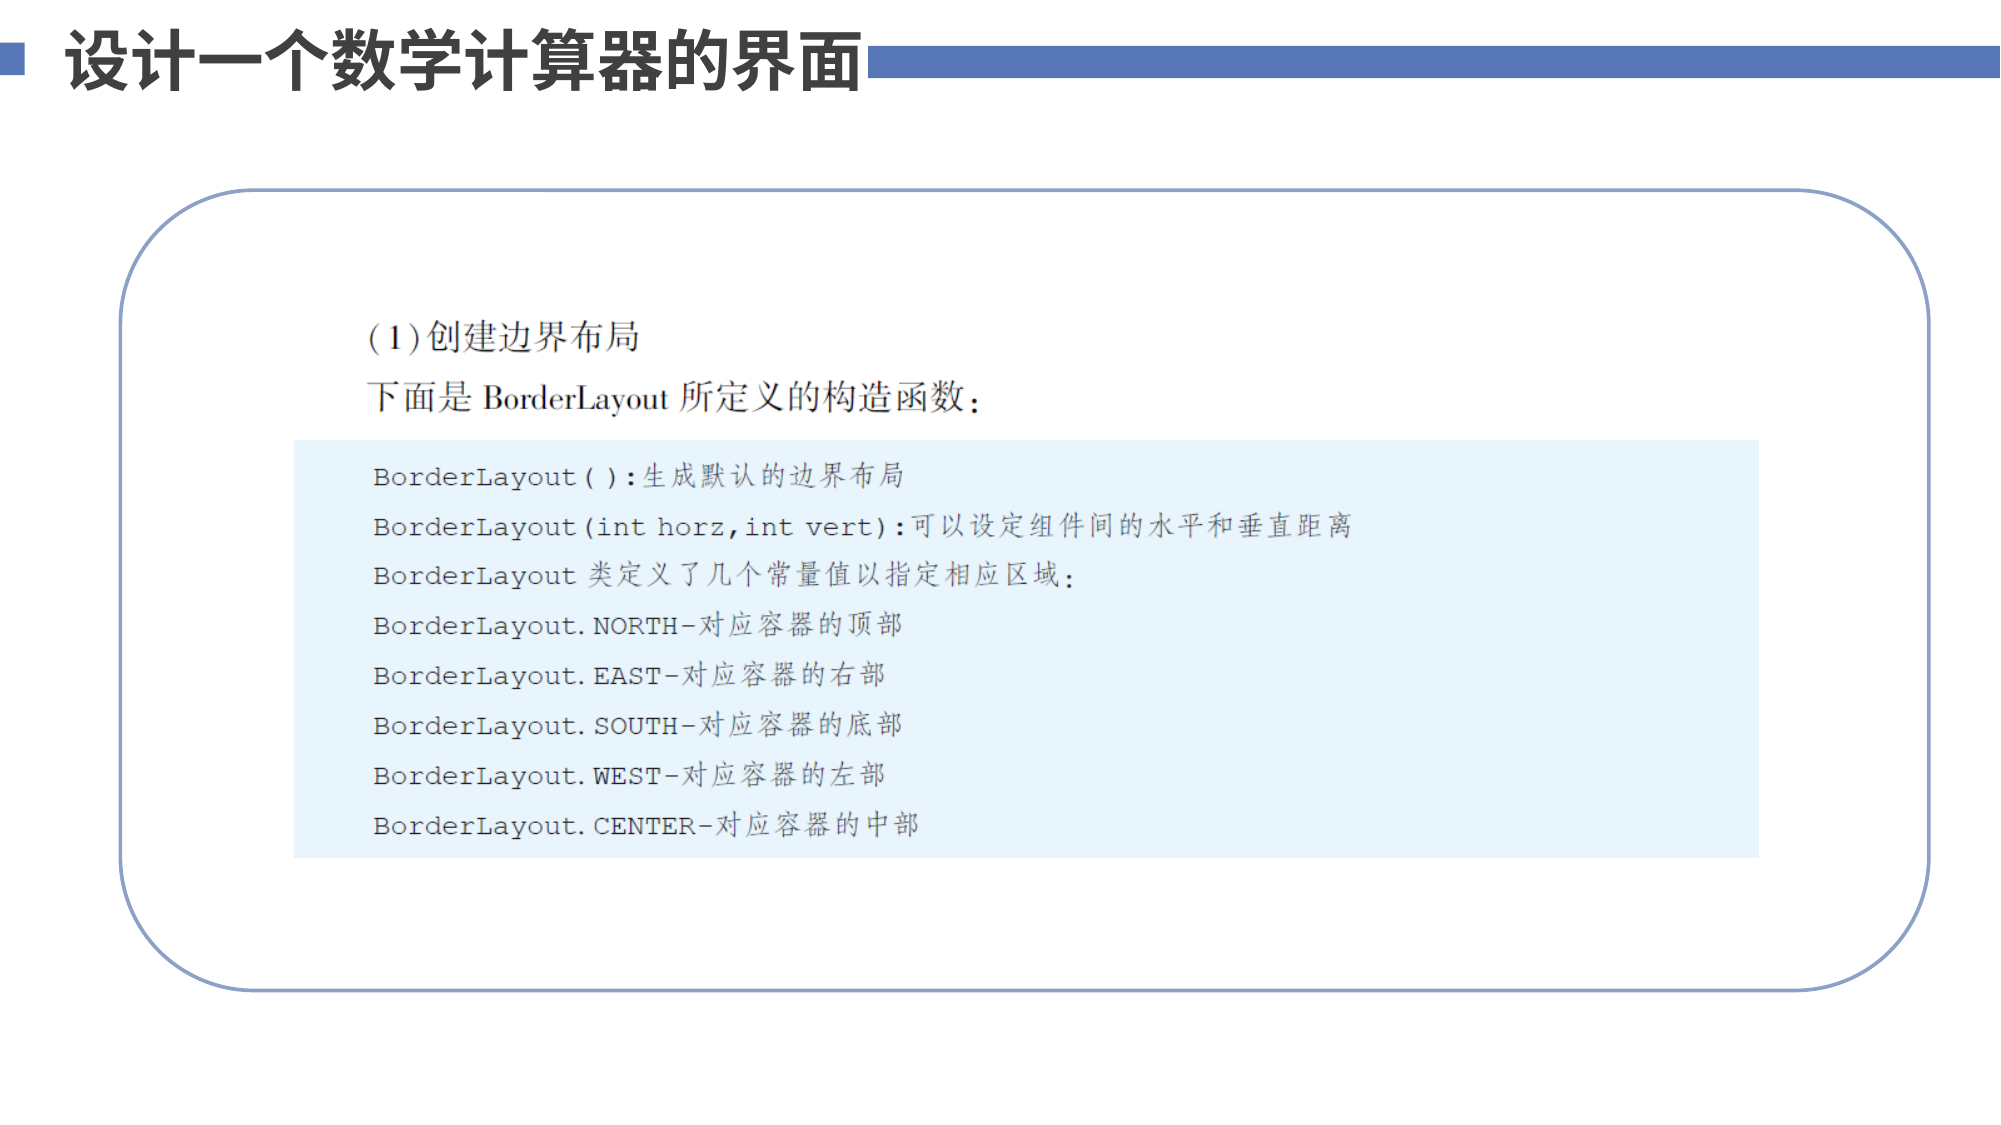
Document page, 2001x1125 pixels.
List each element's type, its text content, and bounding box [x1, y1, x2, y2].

picture [290, 314, 1759, 858]
text_box [0, 41, 26, 76]
text_box [867, 45, 2000, 79]
text_box 设计一个数学计算器的界面 [63, 18, 865, 99]
text_box [119, 189, 1930, 992]
